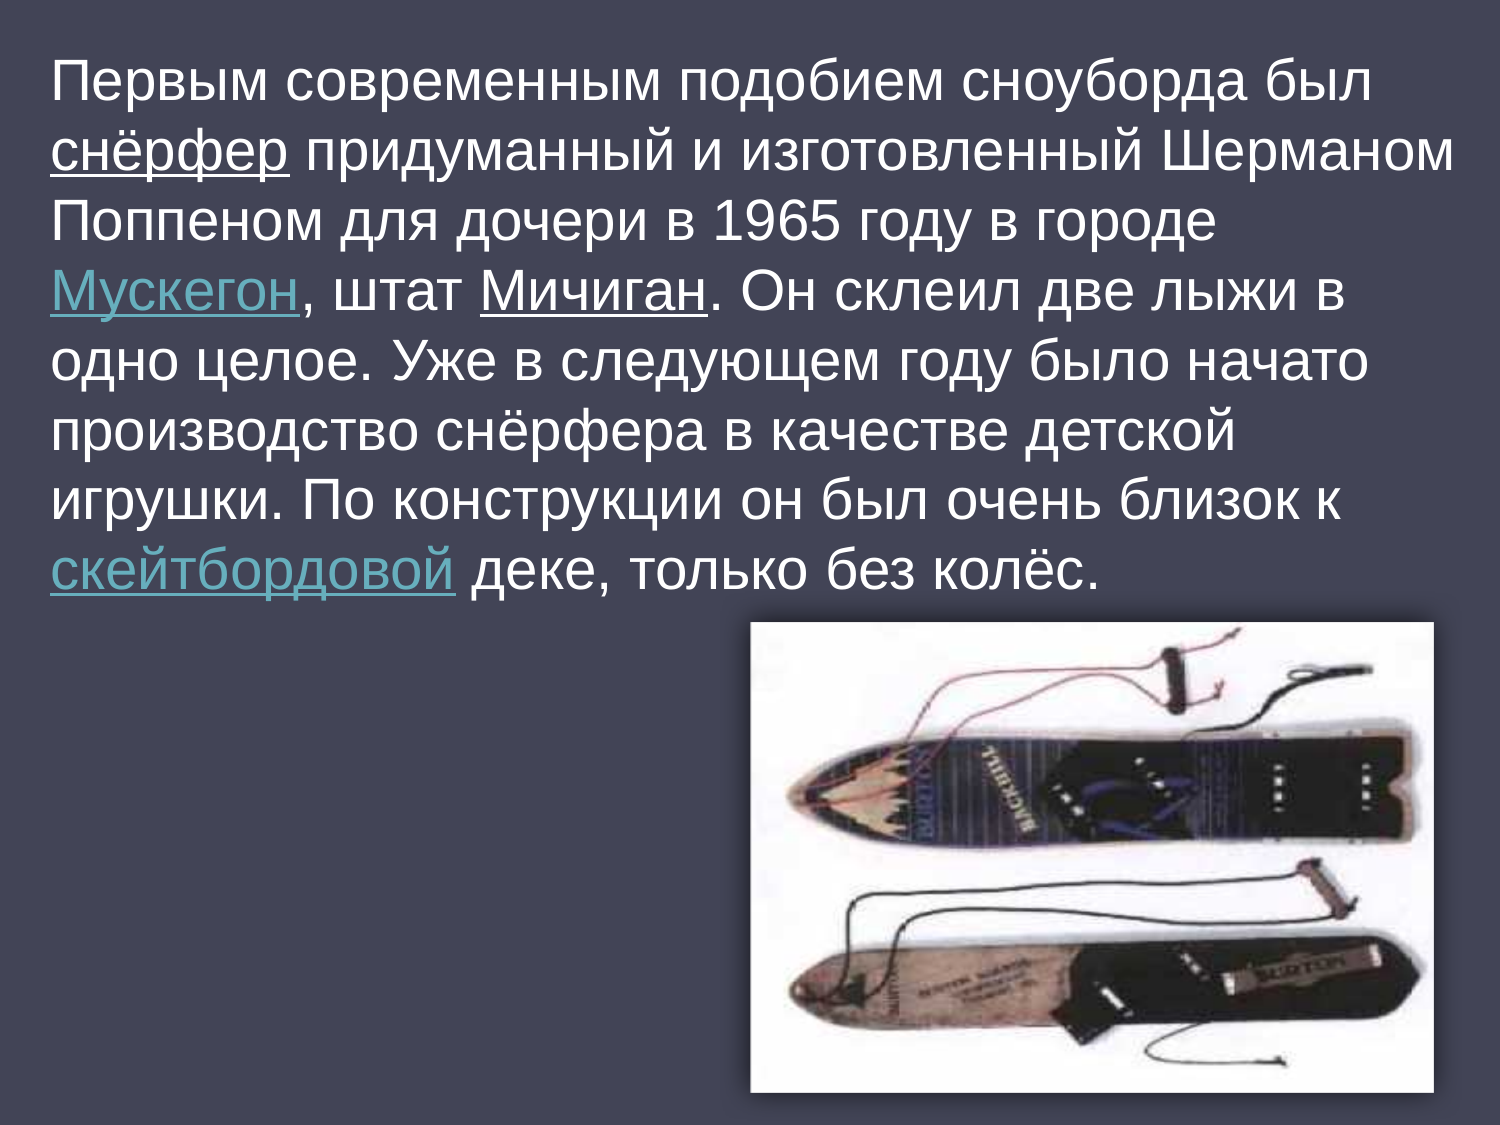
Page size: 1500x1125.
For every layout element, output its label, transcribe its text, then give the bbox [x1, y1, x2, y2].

picture [752, 514, 1433, 1125]
subtitle Первым современным подобием сноуборда был снёрфер придуманный и изготовленный Шерманом Поппеном для дочери в 1965 году в городе Мускегон, штат Мичиган. Он склеил две лыжи в одно целое. Уже в следующем году было начато производство снёрфера в качестве детской игрушки. По конструкции он был очень близок к скейтбордовой деке, только без колёс. [35, 35, 1477, 1090]
